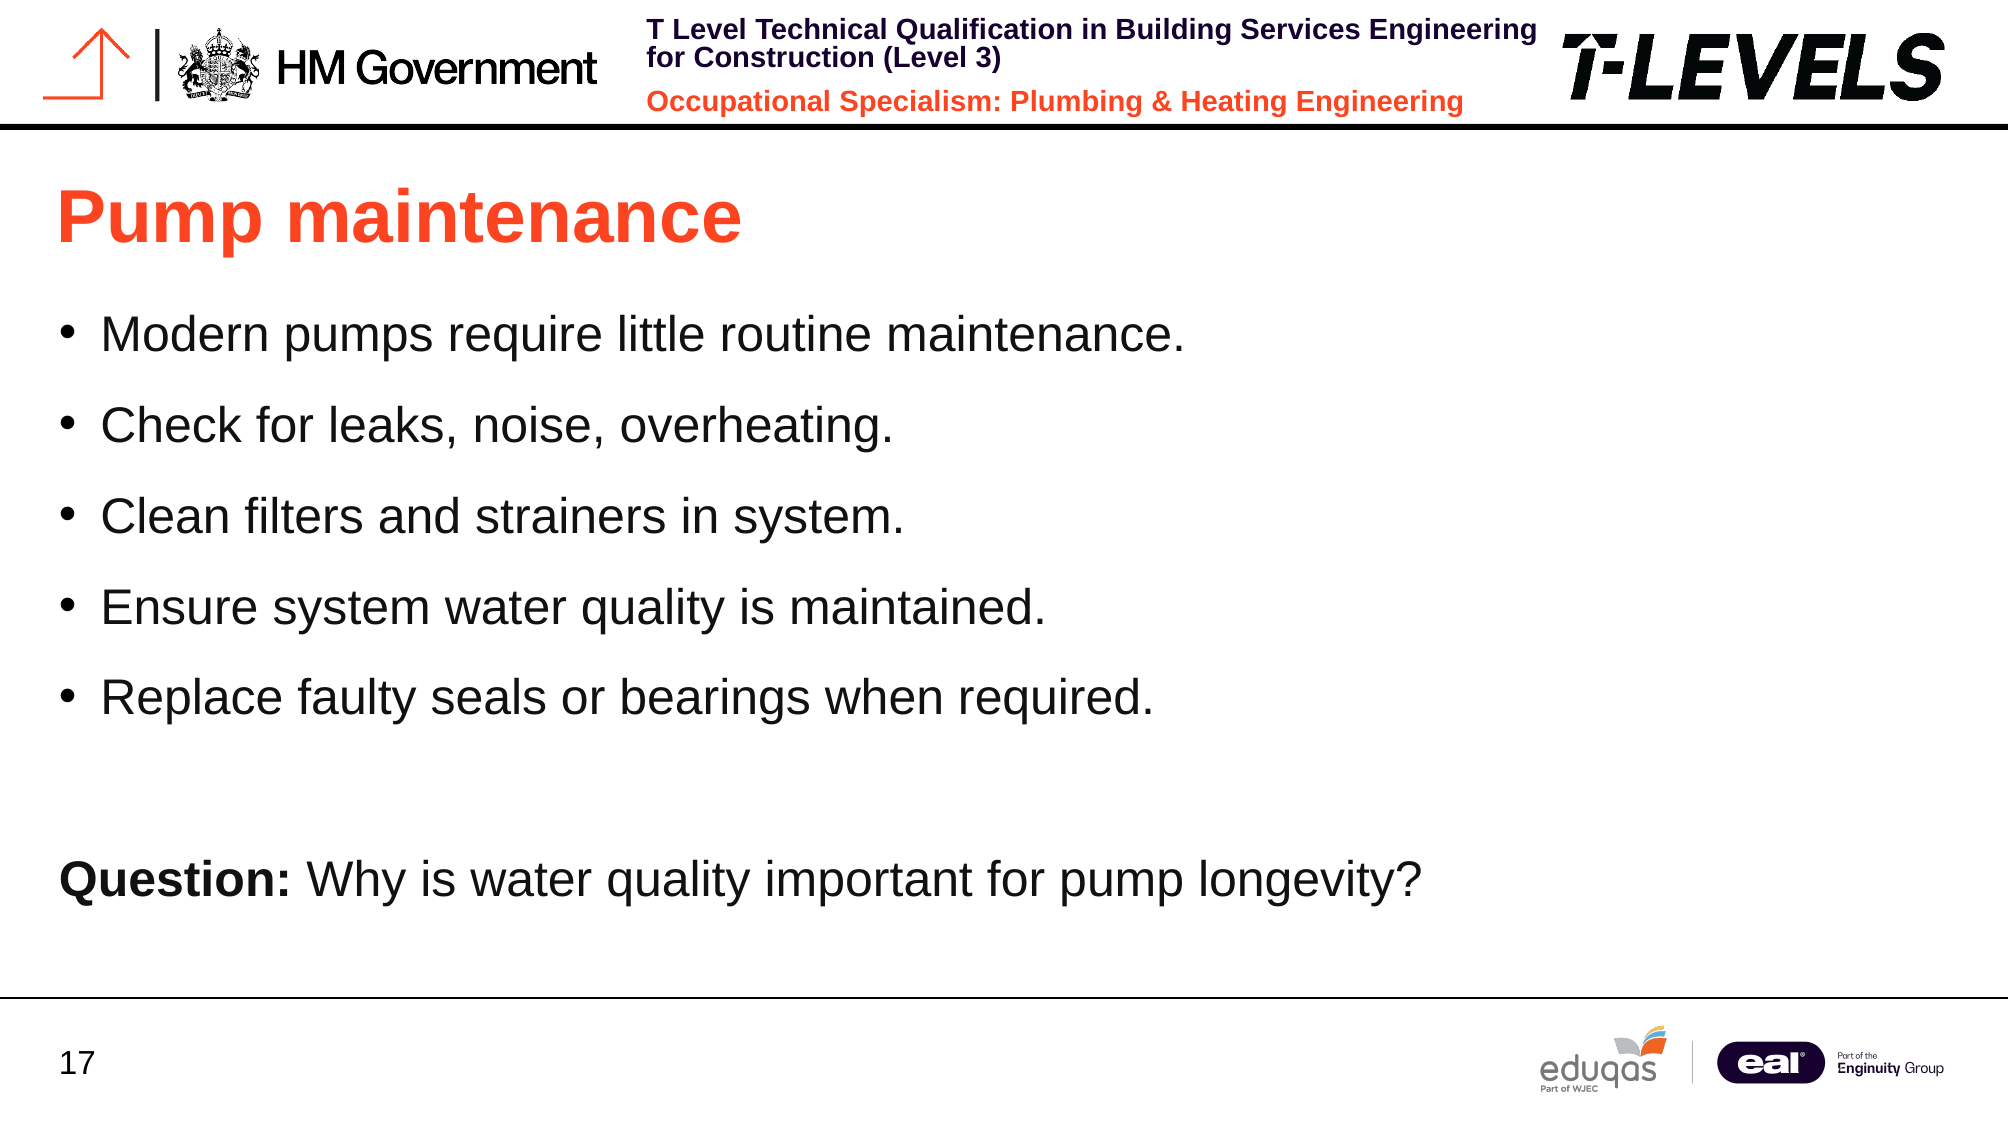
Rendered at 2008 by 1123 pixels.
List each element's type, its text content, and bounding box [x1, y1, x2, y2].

picture [1543, 25, 1964, 108]
list Modern pumps require little routine maintenance. Check for leaks, noise, overheating. Clean filters and strainers in system. Ensure system water quality is maintained. Replace faulty seals or bearings when required. Question: Why is water quality important for pump longevity? [59, 295, 1949, 971]
picture [38, 27, 136, 100]
picture [155, 28, 597, 102]
picture [1535, 1021, 1949, 1097]
title Pump maintenance [41, 111, 1949, 314]
